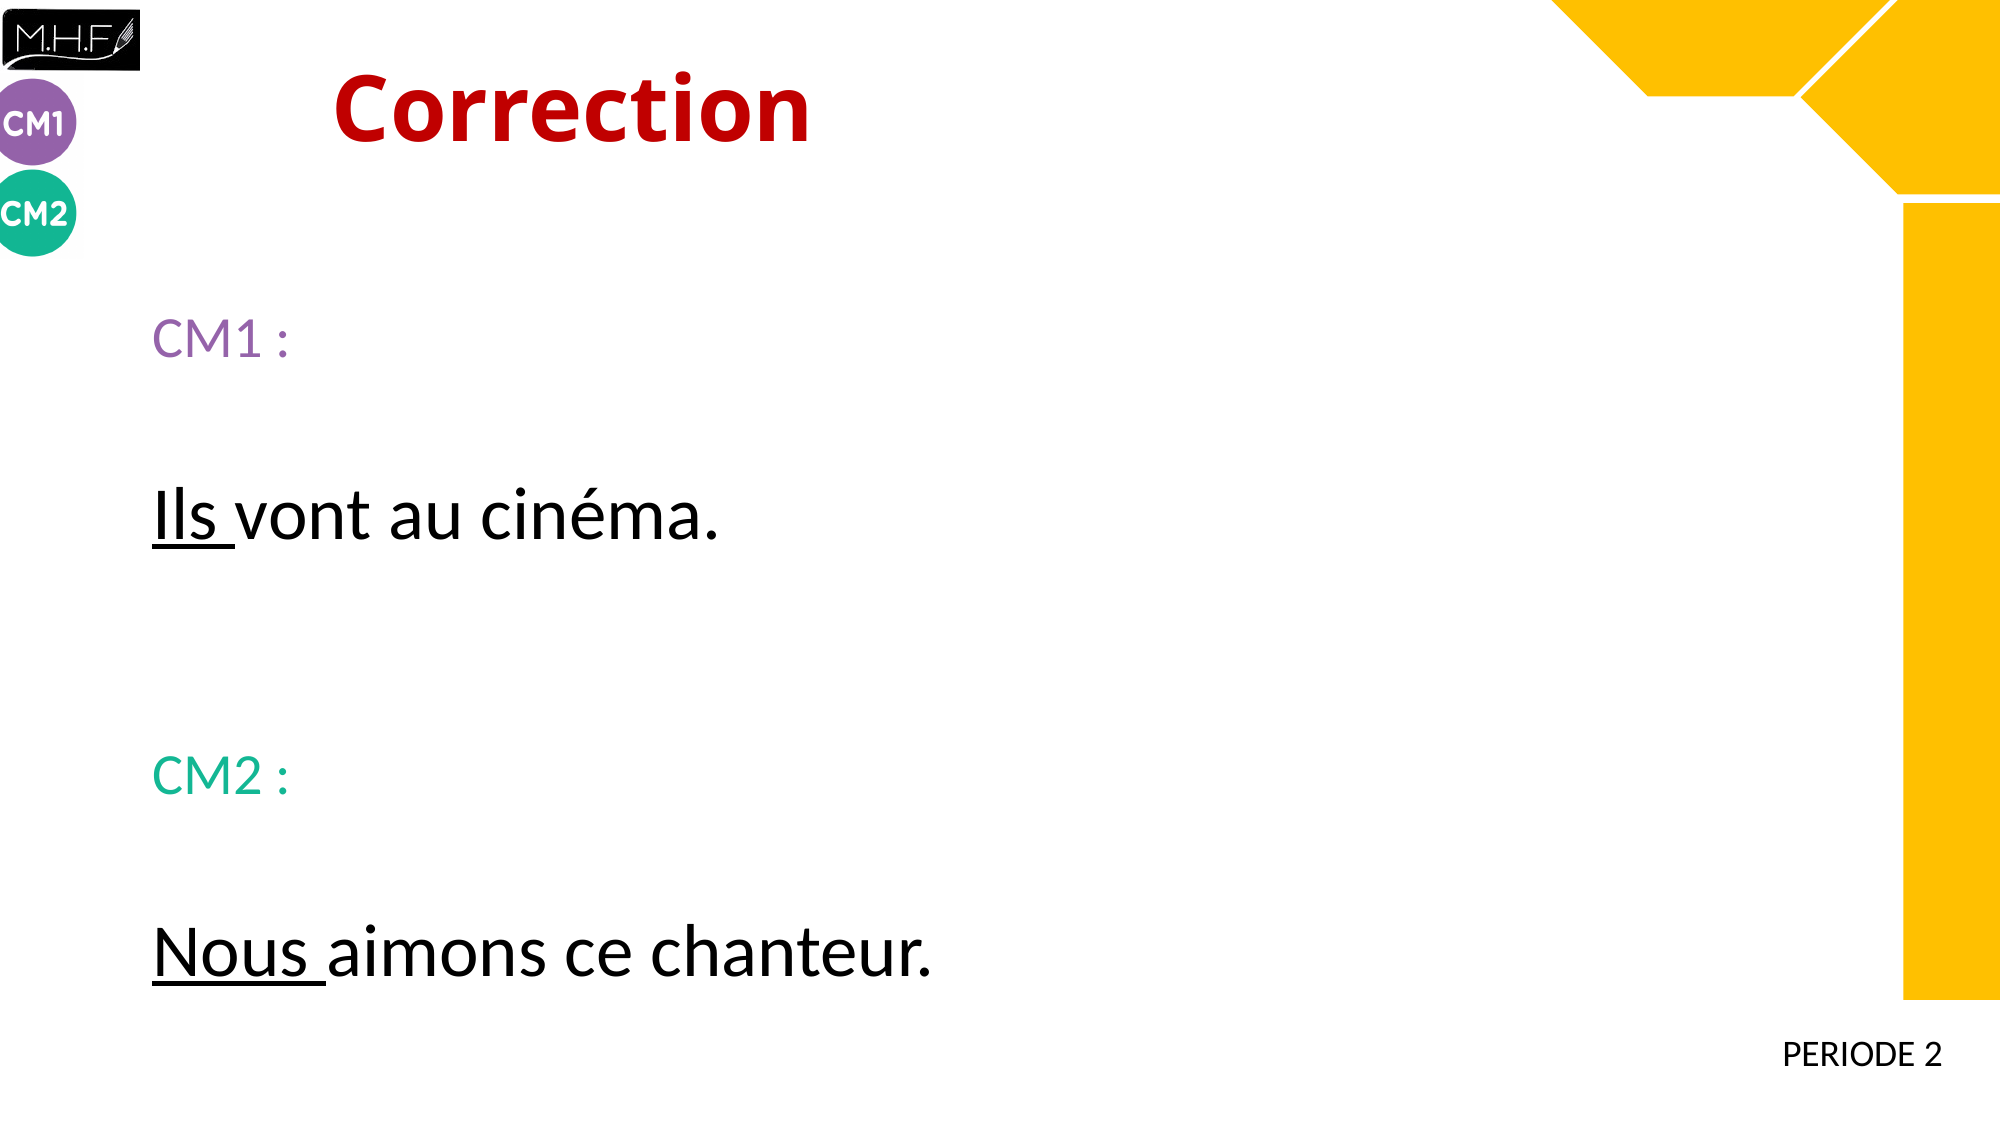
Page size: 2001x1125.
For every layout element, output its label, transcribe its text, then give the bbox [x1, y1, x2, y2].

list CM1 : Ils vont au cinéma. CM2 : Nous aimons ce chanteur. [137, 299, 1863, 1014]
text_box PERIODE 2 [1362, 1021, 1967, 1125]
text_box [1549, 0, 1892, 98]
text_box [1902, 202, 2000, 1001]
picture [0, 7, 140, 259]
text_box [1799, 0, 2000, 196]
title Correction [316, 3, 1863, 221]
